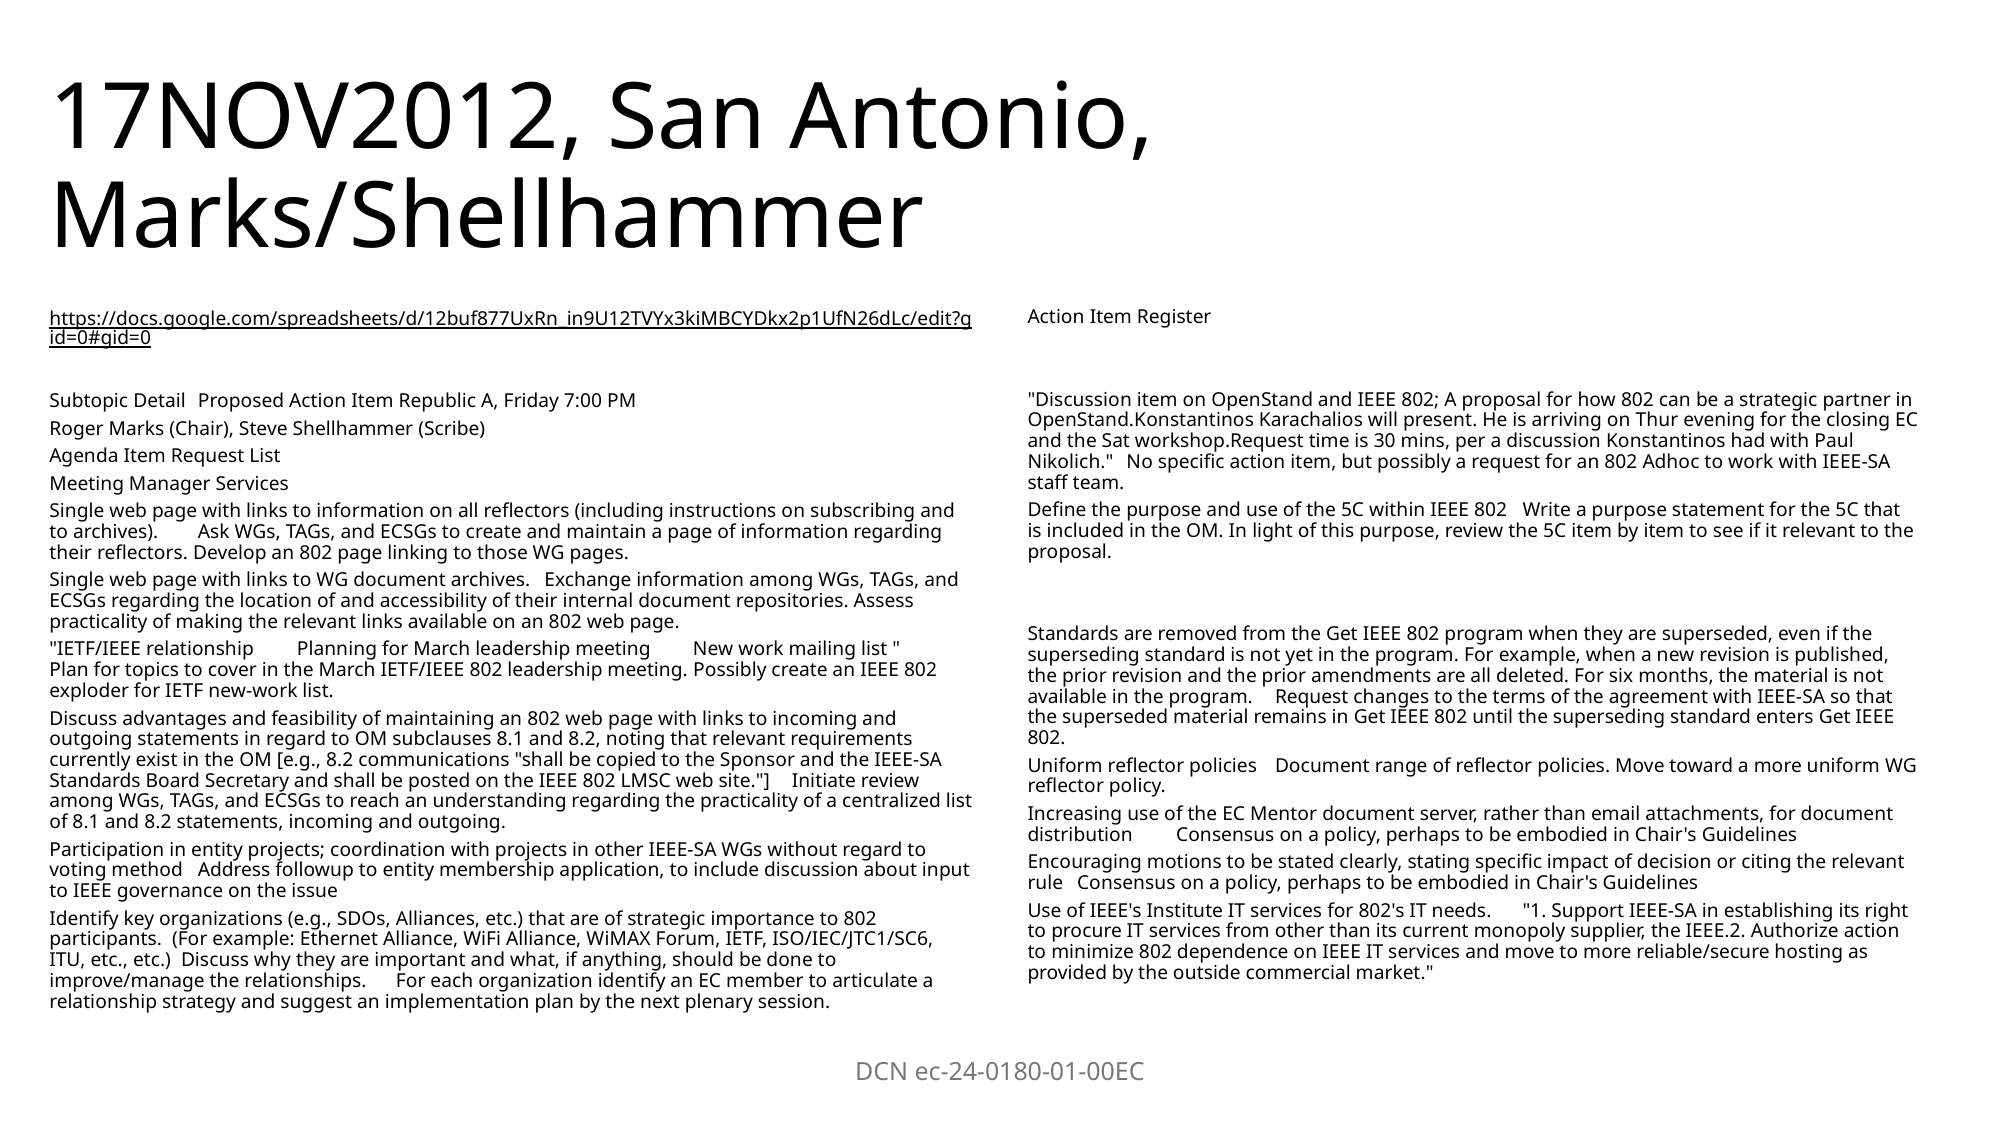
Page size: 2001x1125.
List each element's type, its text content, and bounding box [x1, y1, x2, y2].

list https://docs.google.com/spreadsheets/d/12buf877UxRn_in9U12TVYx3kiMBCYDkx2p1UfN26dLc/edit?gid=0#gid=0 Subtopic Detail Proposed Action Item Republic A, Friday 7:00 PM Roger Marks (Chair), Steve Shellhammer (Scribe) Agenda Item Request List Meeting Manager Services Single web page with links to information on all reflectors (including instructions on subscribing and to archives). Ask WGs, TAGs, and ECSGs to create and maintain a page of information regarding their reflectors. Develop an 802 page linking to those WG pages. Single web page with links to WG document archives. Exchange information among WGs, TAGs, and ECSGs regarding the location of and accessibility of their internal document repositories. Assess practicality of making the relevant links available on an 802 web page. "IETF/IEEE relationship Planning for March leadership meeting New work mailing list " Plan for topics to cover in the March IETF/IEEE 802 leadership meeting. Possibly create an IEEE 802 exploder for IETF new-work list. Discuss advantages and feasibility of maintaining an 802 web page with links to incoming and outgoing statements in regard to OM subclauses 8.1 and 8.2, noting that relevant requirements currently exist in the OM [e.g., 8.2 communications "shall be copied to the Sponsor and the IEEE-SA Standards Board Secretary and shall be posted on the IEEE 802 LMSC web site."] Initiate review among WGs, TAGs, and ECSGs to reach an understanding regarding the practicality of a centralized list of 8.1 and 8.2 statements, incoming and outgoing. Participation in entity projects; coordination with projects in other IEEE-SA WGs without regard to voting method Address followup to entity membership application, to include discussion about input to IEEE governance on the issue Identify key organizations (e.g., SDOs, Alliances, etc.) that are of strategic importance to 802 participants. (For example: Ethernet Alliance, WiFi Alliance, WiMAX Forum, IETF, ISO/IEC/JTC1/SC6, ITU, etc., etc.) Discuss why they are important and what, if anything, should be done to improve/manage the relationships. For each organization identify an EC member to articulate a relationship strategy and suggest an implementation plan by the next plenary session. [34, 299, 988, 1014]
title 17NOV2012, San Antonio, Marks/Shellhammer [34, 59, 1863, 278]
footer DCN ec-24-0180-01-00EC [662, 1042, 1338, 1103]
list Action Item Register "Discussion item on OpenStand and IEEE 802; A proposal for how 802 can be a strategic partner in OpenStand.Konstantinos Karachalios will present. He is arriving on Thur evening for the closing EC and the Sat workshop.Request time is 30 mins, per a discussion Konstantinos had with Paul Nikolich." No specific action item, but possibly a request for an 802 Adhoc to work with IEEE-SA staff team. Define the purpose and use of the 5C within IEEE 802 Write a purpose statement for the 5C that is included in the OM. In light of this purpose, review the 5C item by item to see if it relevant to the proposal. Standards are removed from the Get IEEE 802 program when they are superseded, even if the superseding standard is not yet in the program. For example, when a new revision is published, the prior revision and the prior amendments are all deleted. For six months, the material is not available in the program. Request changes to the terms of the agreement with IEEE-SA so that the superseded material remains in Get IEEE 802 until the superseding standard enters Get IEEE 802. Uniform reflector policies Document range of reflector policies. Move toward a more uniform WG reflector policy. Increasing use of the EC Mentor document server, rather than email attachments, for document distribution Consensus on a policy, perhaps to be embodied in Chair's Guidelines Encouraging motions to be stated clearly, stating specific impact of decision or citing the relevant rule Consensus on a policy, perhaps to be embodied in Chair's Guidelines Use of IEEE's Institute IT services for 802's IT needs. "1. Support IEEE-SA in establishing its right to procure IT services from other than its current monopoly supplier, the IEEE.2. Authorize action to minimize 802 dependence on IEEE IT services and move to more reliable/secure hosting as provided by the outside commercial market." [1012, 299, 1935, 1014]
